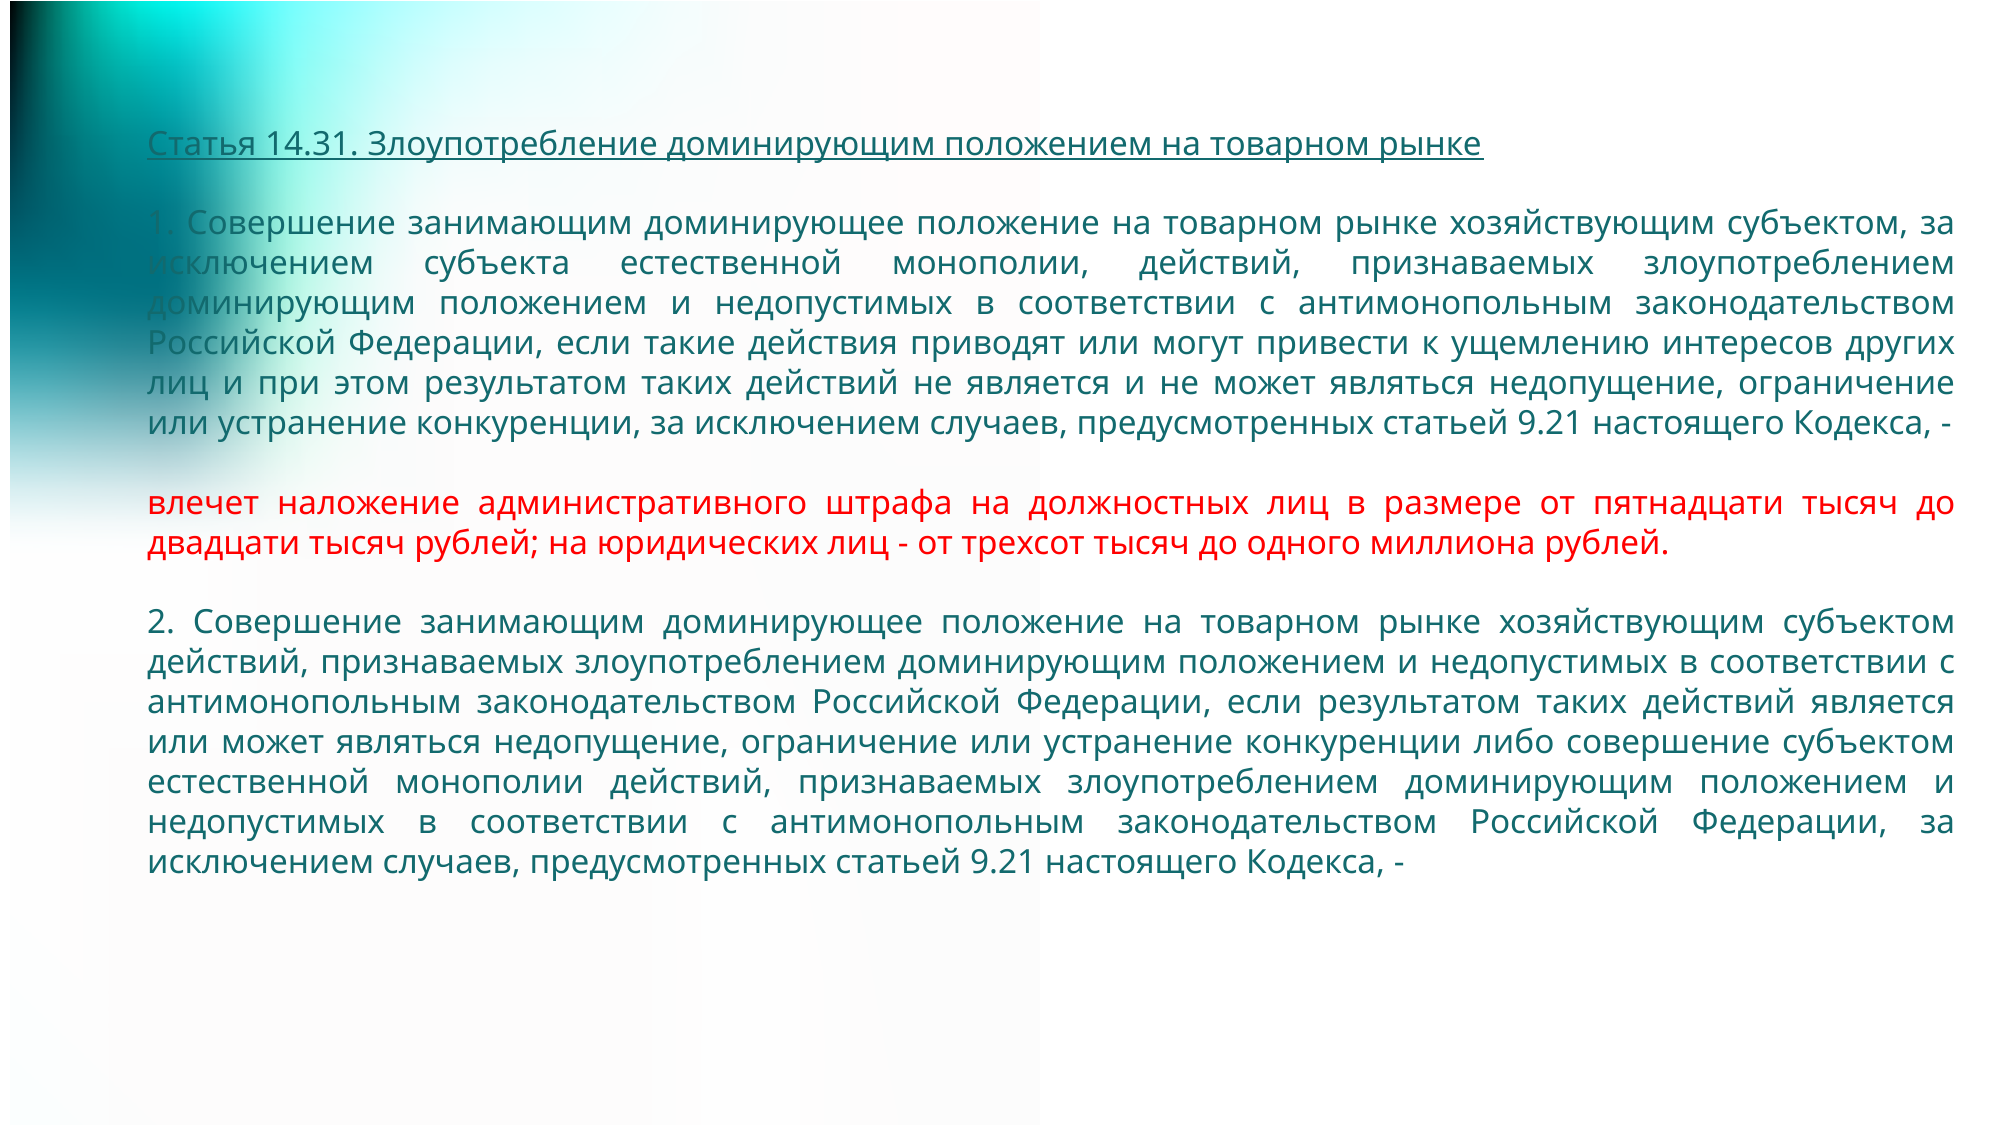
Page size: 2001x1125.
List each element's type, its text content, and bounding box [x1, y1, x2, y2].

text_box Статья 14.31. Злоупотребление доминирующим положением на товарном рынке 1. Совершение занимающим доминирующее положение на товарном рынке хозяйствующим субъектом, за исключением субъекта естественной монополии, действий, признаваемых злоупотреблением доминирующим положением и недопустимых в соответствии с антимонопольным законодательством Российской Федерации, если такие действия приводят или могут привести к ущемлению интересов других лиц и при этом результатом таких действий не является и не может являться недопущение, ограничение или устранение конкуренции, за исключением случаев, предусмотренных статьей 9.21 настоящего Кодекса, - влечет наложение административного штрафа на должностных лиц в размере от пятнадцати тысяч до двадцати тысяч рублей; на юридических лиц - от трехсот тысяч до одного миллиона рублей. 2. Совершение занимающим доминирующее положение на товарном рынке хозяйствующим субъектом действий, признаваемых злоупотреблением доминирующим положением и недопустимых в соответствии с антимонопольным законодательством Российской Федерации, если результатом таких действий является или может являться недопущение, ограничение или устранение конкуренции либо совершение субъектом естественной монополии действий, признаваемых злоупотреблением доминирующим положением и недопустимых в соответствии с антимонопольным законодательством Российской Федерации, за исключением случаев, предусмотренных статьей 9.21 настоящего Кодекса, - [1045, 74, 1973, 928]
picture [9, 0, 1040, 1125]
